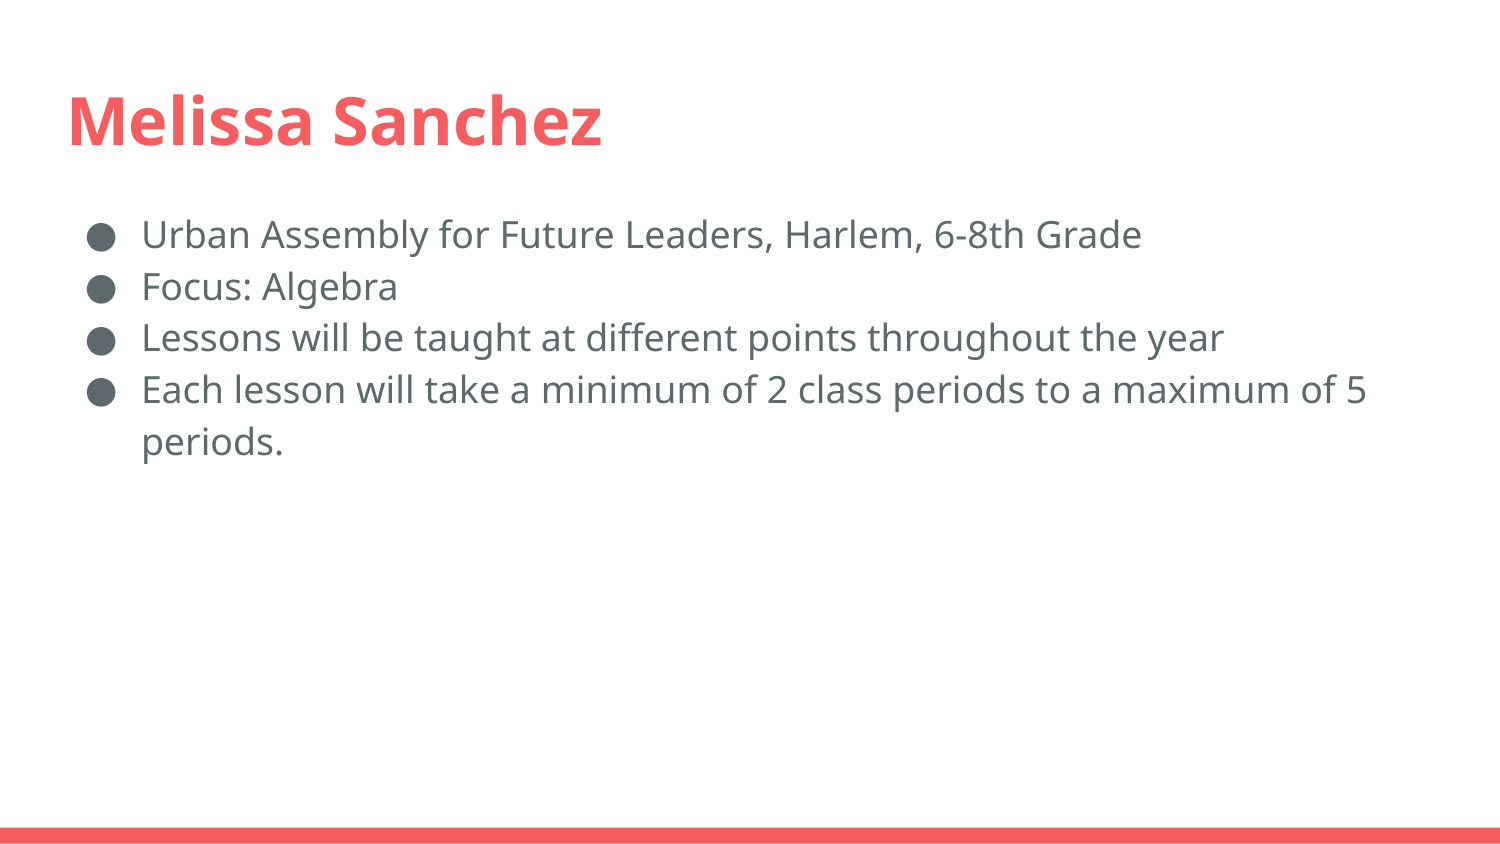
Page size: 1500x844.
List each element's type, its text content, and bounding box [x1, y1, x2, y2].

list Urban Assembly for Future Leaders, Harlem, 6-8th Grade Focus: Algebra Lessons will be taught at different points throughout the year Each lesson will take a minimum of 2 class periods to a maximum of 5 periods. [51, 189, 1449, 750]
title Melissa Sanchez [51, 64, 1449, 167]
